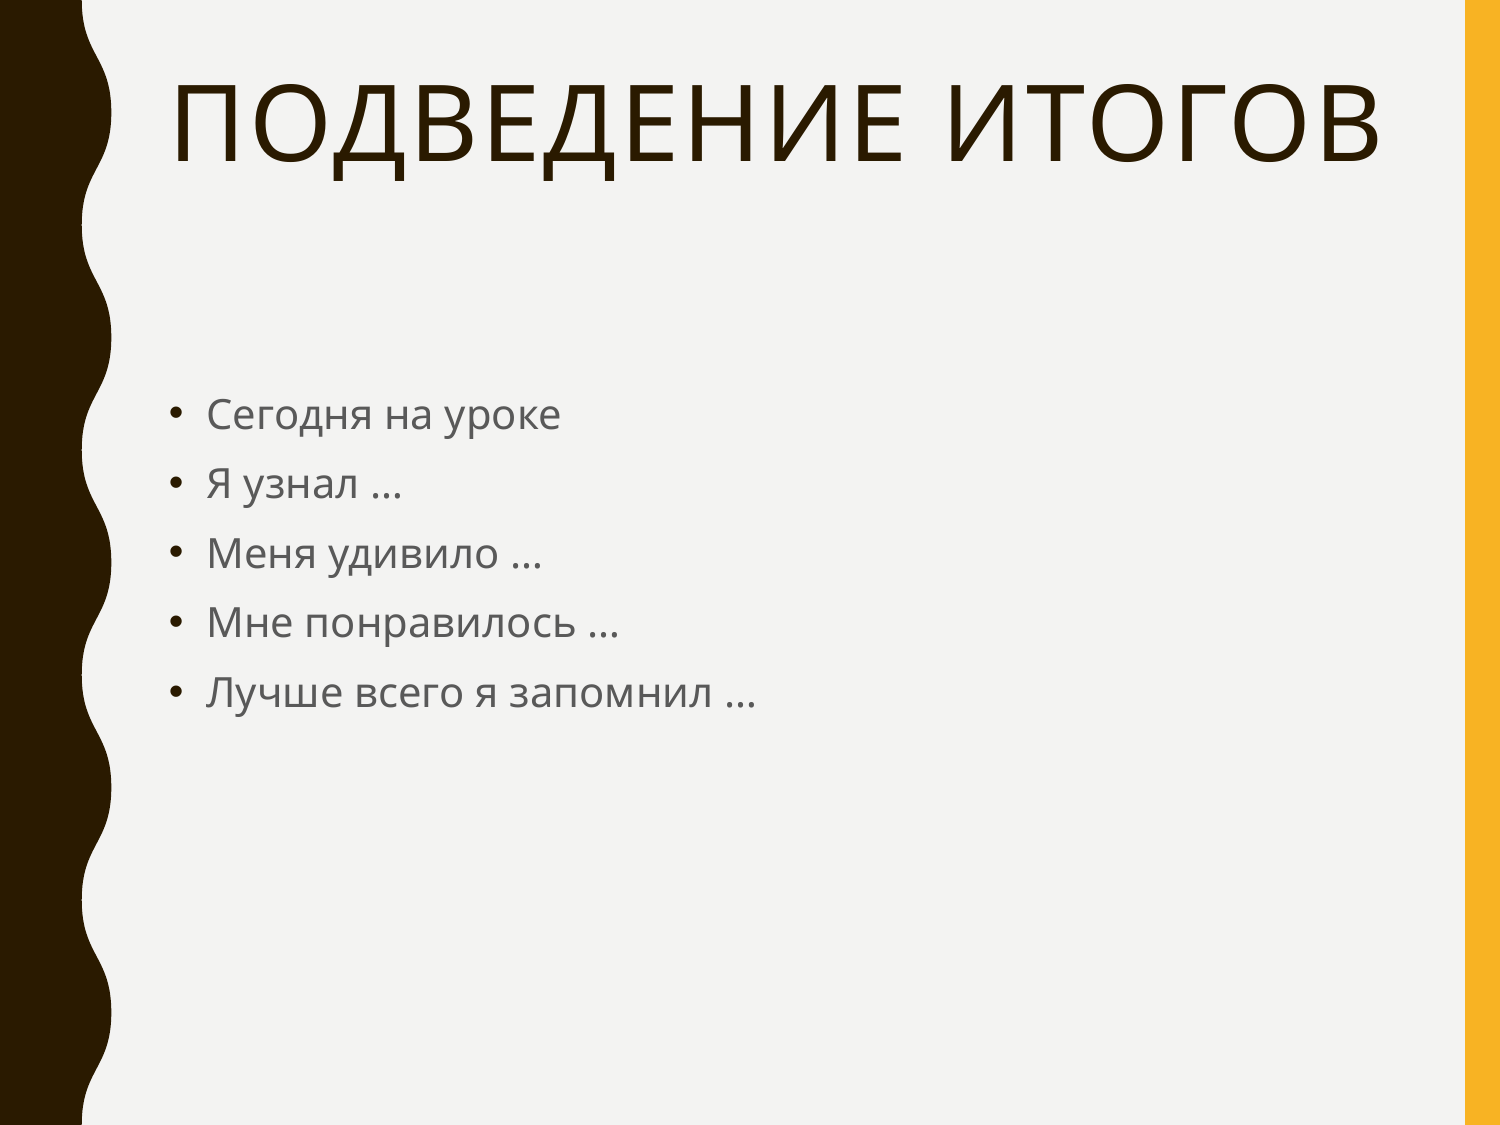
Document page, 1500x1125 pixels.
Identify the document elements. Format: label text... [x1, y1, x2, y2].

list Сегодня на уроке Я узнал … Меня удивило … Мне понравилось … Лучше всего я запомнил … [154, 375, 1407, 965]
title Подведение итогов [154, 62, 1407, 308]
